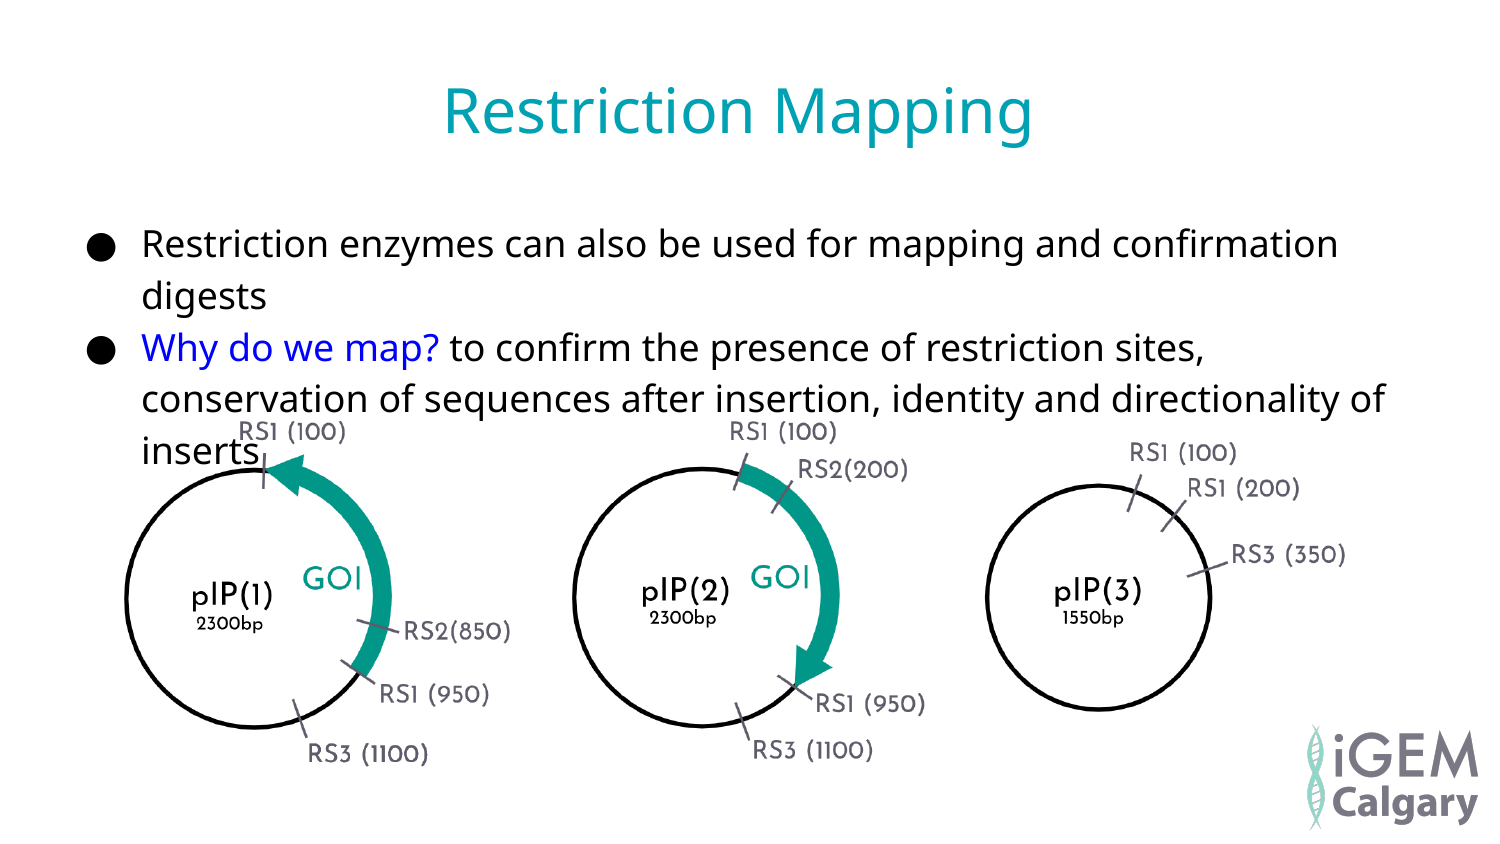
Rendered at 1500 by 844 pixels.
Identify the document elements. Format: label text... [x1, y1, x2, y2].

picture [110, 413, 1390, 797]
text_box Restriction enzymes can also be used for mapping and confirmation digests Why do we map? to confirm the presence of restriction sites, conservation of sequences after insertion, identity and directionality of inserts [51, 198, 1449, 817]
text_box Restriction Mapping [40, 56, 1438, 151]
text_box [1304, 717, 1488, 833]
